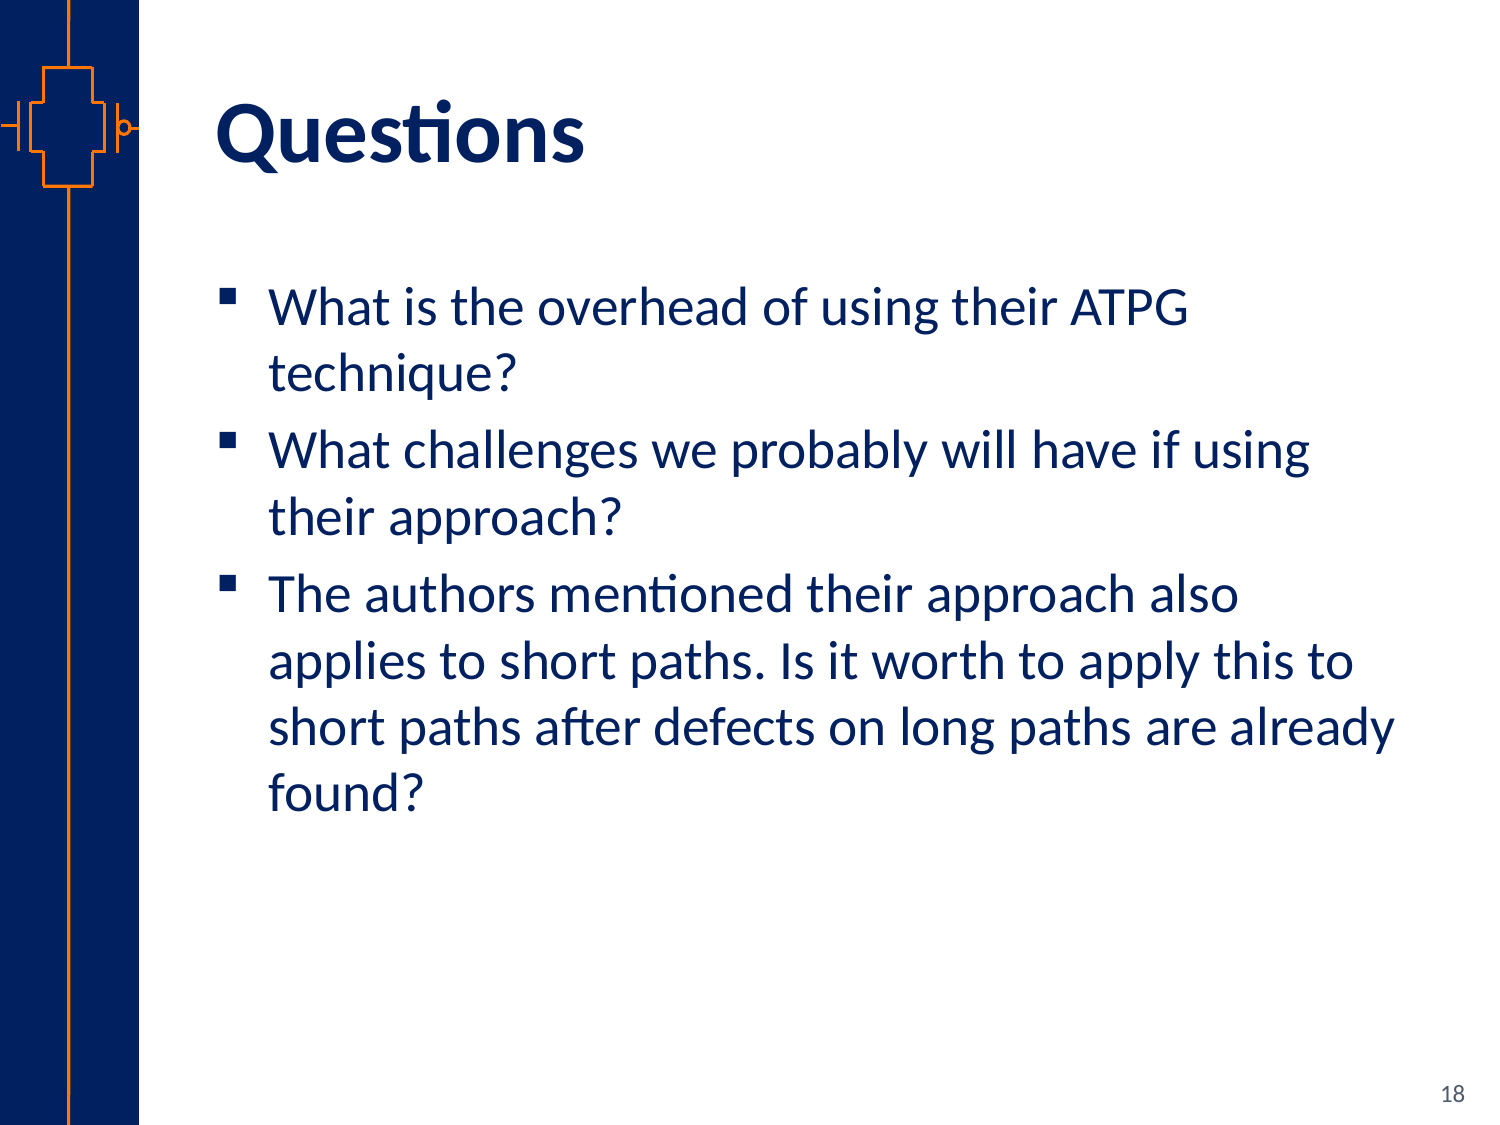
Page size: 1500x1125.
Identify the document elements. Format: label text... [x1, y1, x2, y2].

title Questions [200, 64, 1388, 188]
list What is the overhead of using their ATPG technique? What challenges we probably will have if using their approach? The authors mentioned their approach also applies to short paths. Is it worth to apply this to short paths after defects on long paths are already found? [200, 262, 1425, 832]
slide_number 18 [1425, 1062, 1488, 1123]
